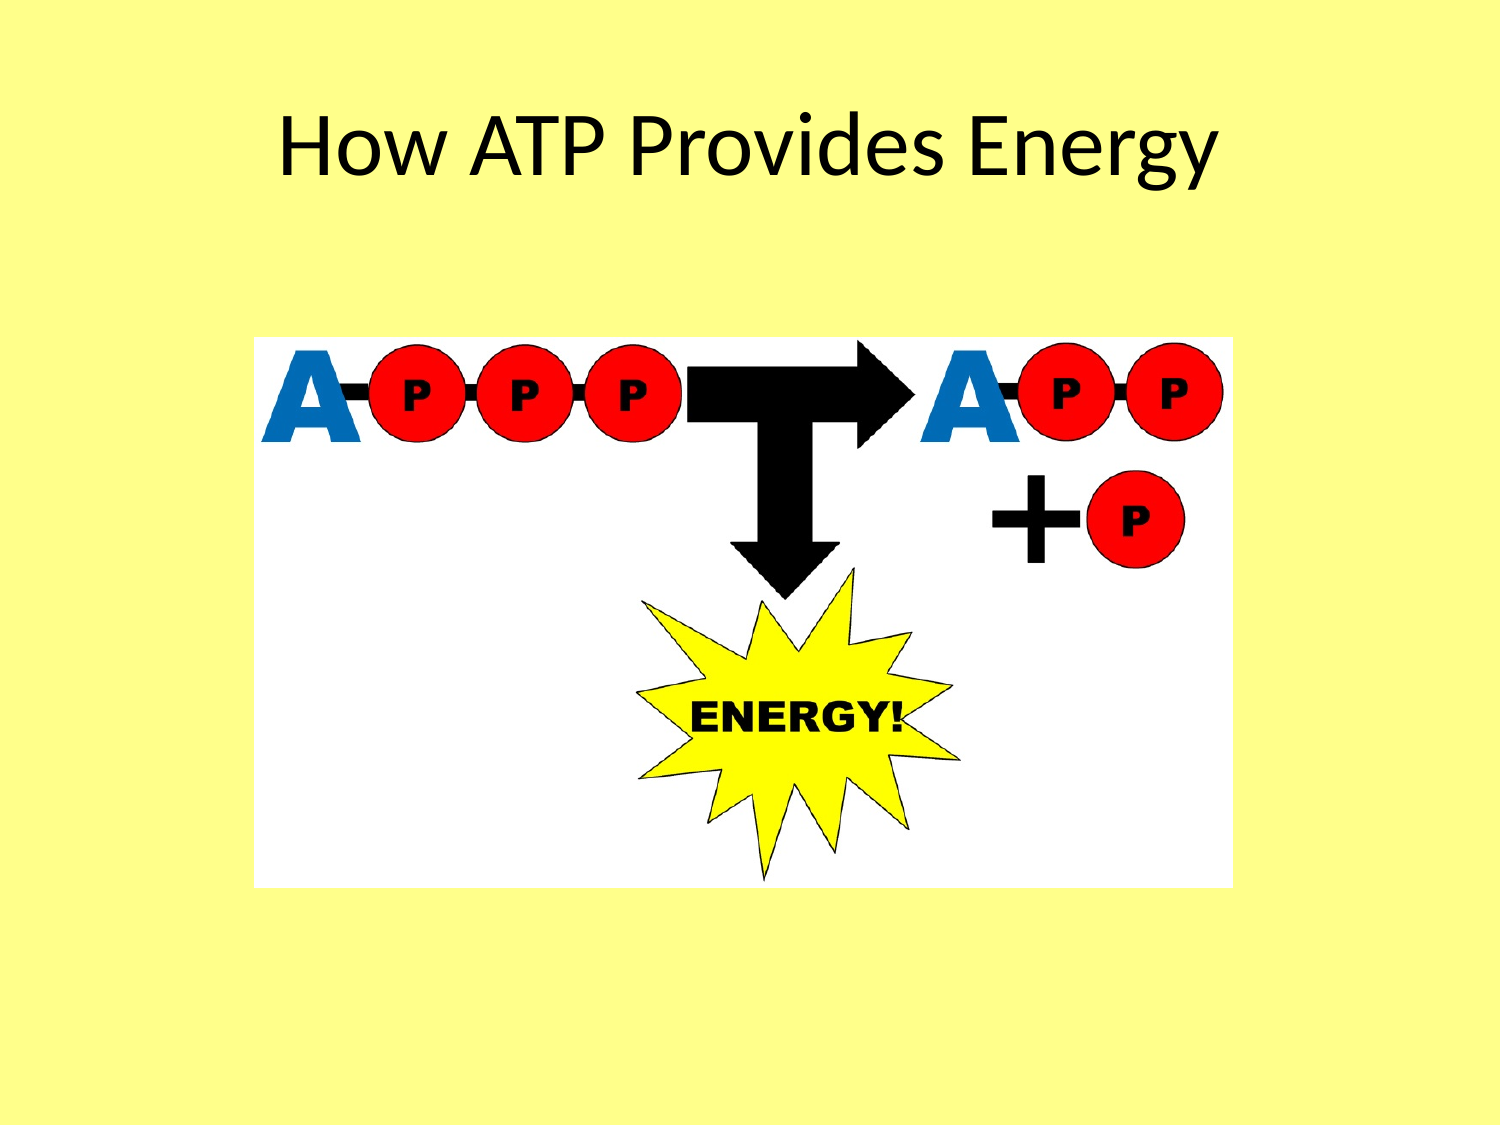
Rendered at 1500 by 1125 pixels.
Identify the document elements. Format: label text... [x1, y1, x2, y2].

picture [254, 337, 1233, 888]
title How ATP Provides Energy [75, 45, 1425, 233]
